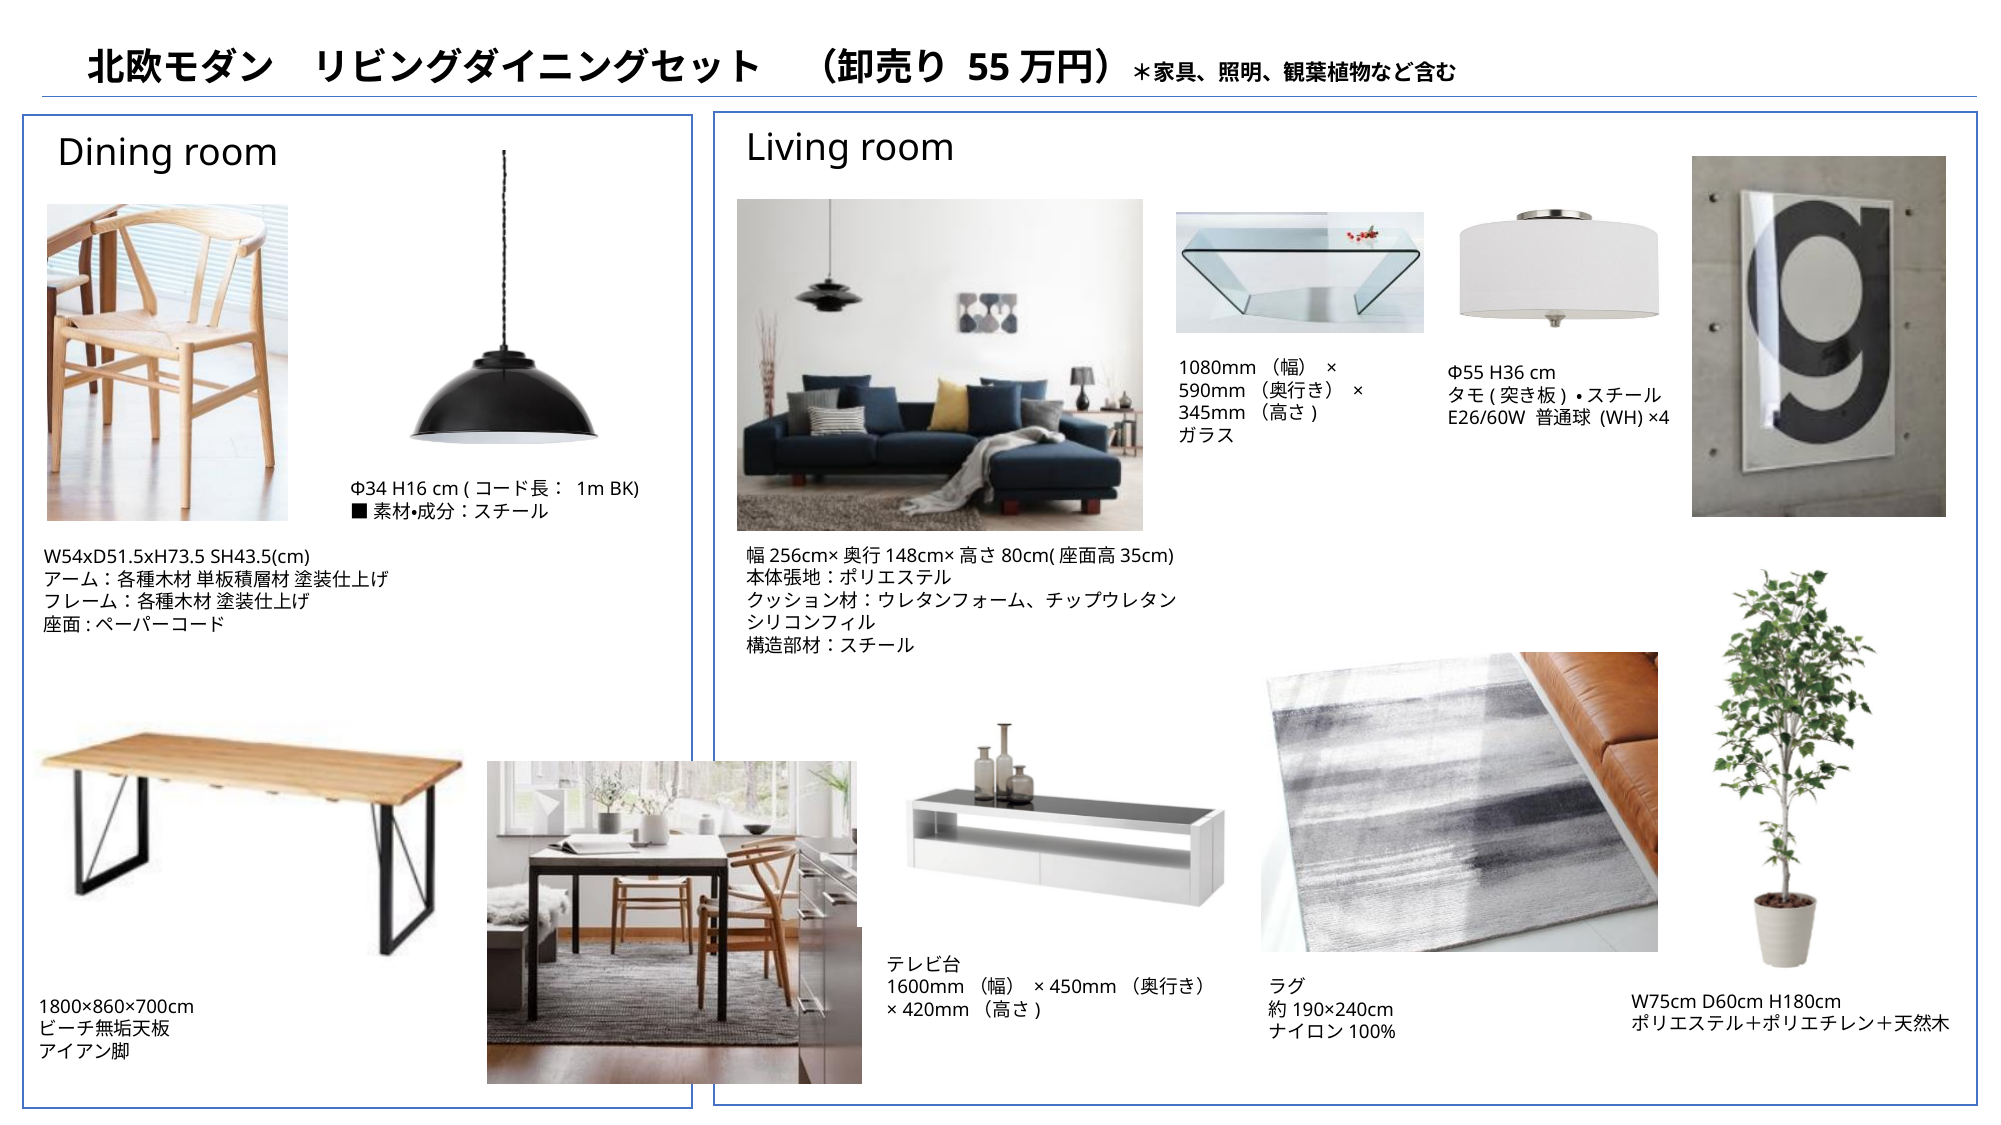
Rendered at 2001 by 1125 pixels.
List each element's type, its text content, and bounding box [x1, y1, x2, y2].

picture [737, 199, 1143, 531]
text_box Dining room [42, 120, 294, 181]
text_box 北欧モダン リビングダイニングセット （卸売り 55万円）＊家具、照明、観葉植物など含む [72, 35, 1946, 96]
text_box テレビ台 1600mm（幅） × 450mm（奥行き） × 420mm（高さ) [871, 944, 1233, 1028]
picture [32, 699, 478, 968]
picture [1453, 192, 1667, 342]
text_box ラグ 約190×240cm ナイロン100% [1254, 967, 1465, 1050]
picture [487, 717, 1243, 1084]
text_box Ф34 H16 cm (コード長： 1m BK) ■素材・成分：スチール [335, 469, 664, 530]
text_box [22, 114, 693, 1109]
picture [1261, 652, 1658, 952]
picture [1668, 560, 1887, 975]
text_box 幅256cm×奥行148cm×高さ80cm(座面高35cm) 本体張地：ポリエステル クッション材：ウレタンフォーム、チップウレタン シリコンフィル 構造部材：スチール [731, 536, 1192, 664]
picture [374, 150, 628, 444]
text_box 1080mm（幅） × 590mm（奥行き） × 345mm（高さ) ガラス [1163, 348, 1424, 454]
picture [47, 204, 288, 521]
text_box [713, 111, 1978, 1106]
text_box Ф55 H36 cm タモ(突き板) ・ スチール E26/60W 普通球 (WH) ×4 [1432, 353, 1686, 436]
picture [1176, 212, 1424, 333]
text_box Living room [731, 115, 971, 175]
picture [1692, 156, 1946, 517]
